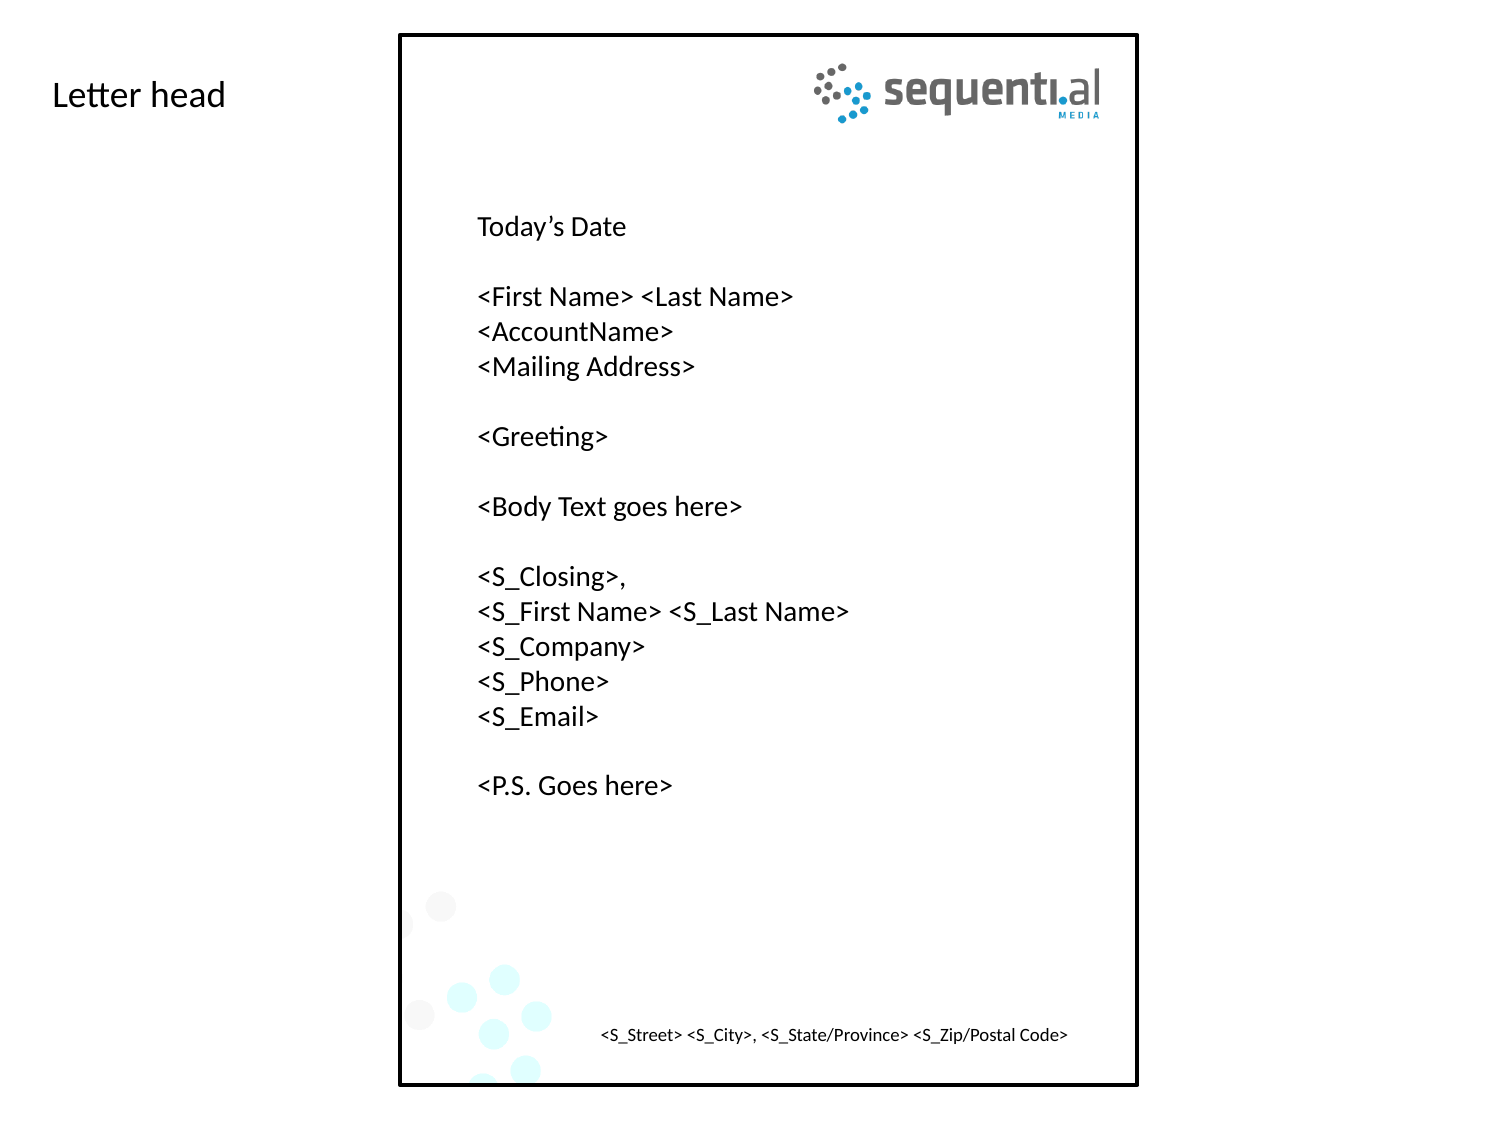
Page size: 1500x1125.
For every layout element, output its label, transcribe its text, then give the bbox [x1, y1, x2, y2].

text_box <S_Street> <S_City>, <S_State/Province> <S_Zip/Postal Code> [585, 1015, 1104, 1053]
text_box [398, 33, 1139, 1087]
text_box Today’s Date <First Name> <Last Name> <AccountName> <Mailing Address> <Greeting> <Body Text goes here> <S_Closing>, <S_First Name> <S_Last Name> <S_Company> <S_Phone> <S_Email> <P.S. Goes here> [462, 199, 913, 809]
picture [399, 887, 570, 1086]
picture [812, 62, 1100, 124]
text_box Letter head [37, 62, 313, 123]
